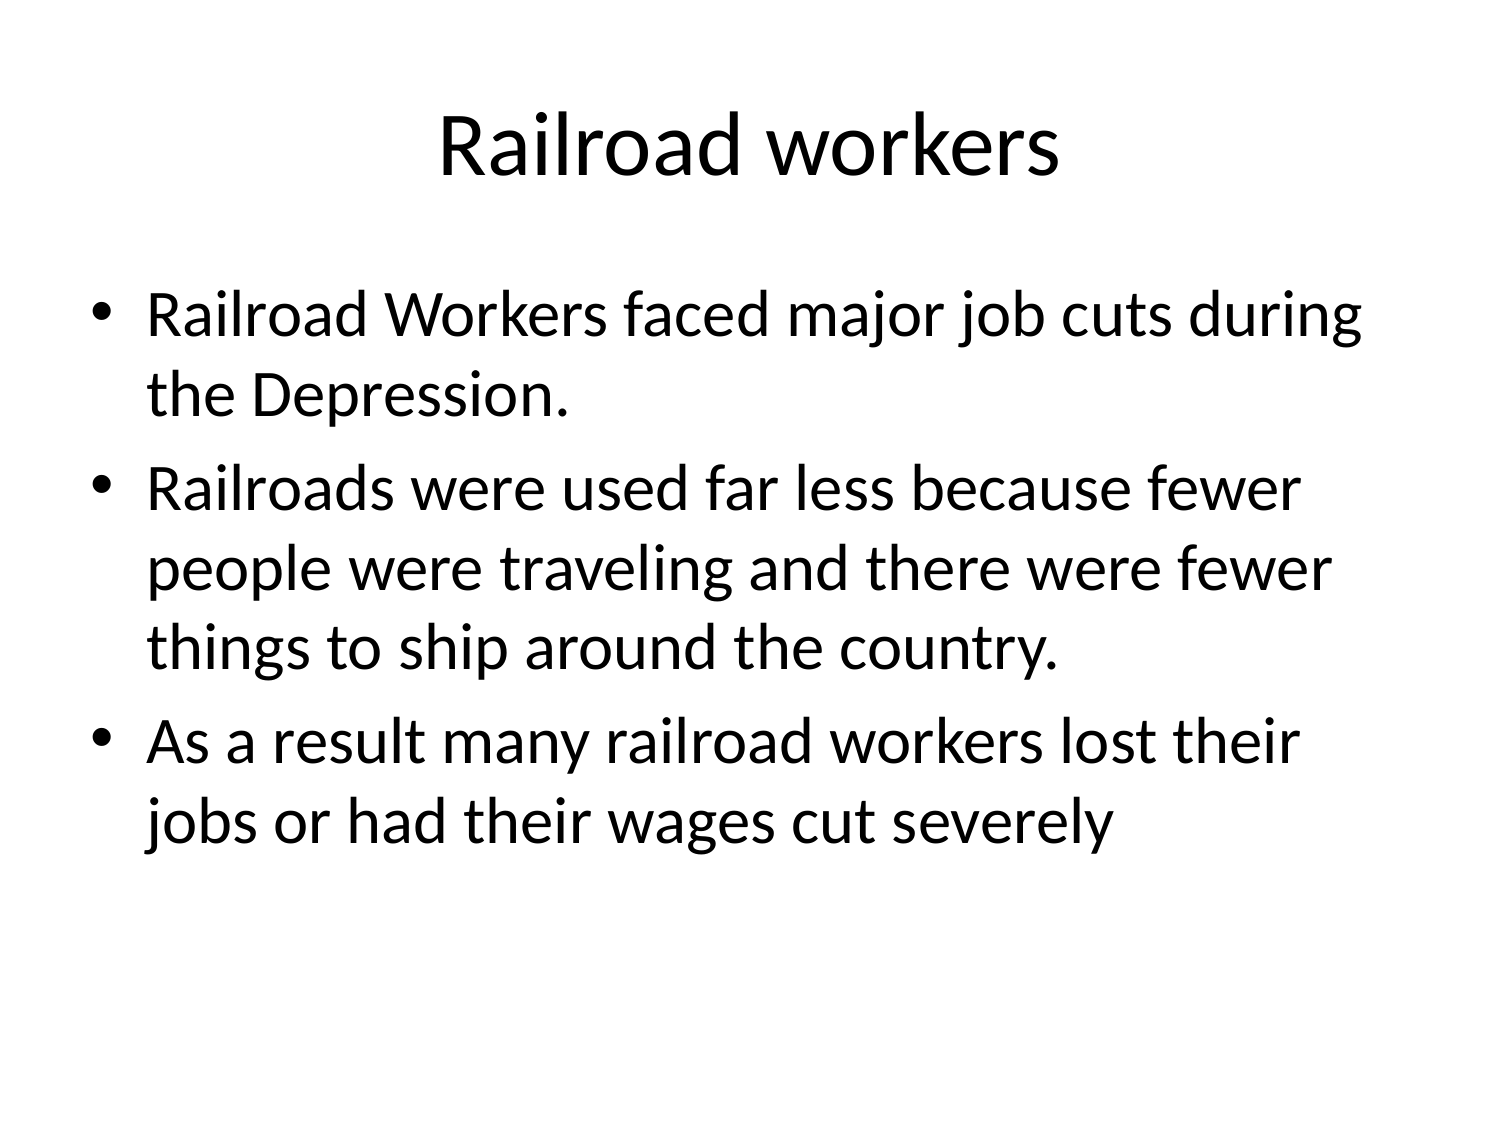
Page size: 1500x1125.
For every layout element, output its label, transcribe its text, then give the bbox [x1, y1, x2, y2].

title Railroad workers [75, 45, 1425, 233]
list Railroad Workers faced major job cuts during the Depression. Railroads were used far less because fewer people were traveling and there were fewer things to ship around the country. As a result many railroad workers lost their jobs or had their wages cut severely [75, 262, 1425, 1005]
